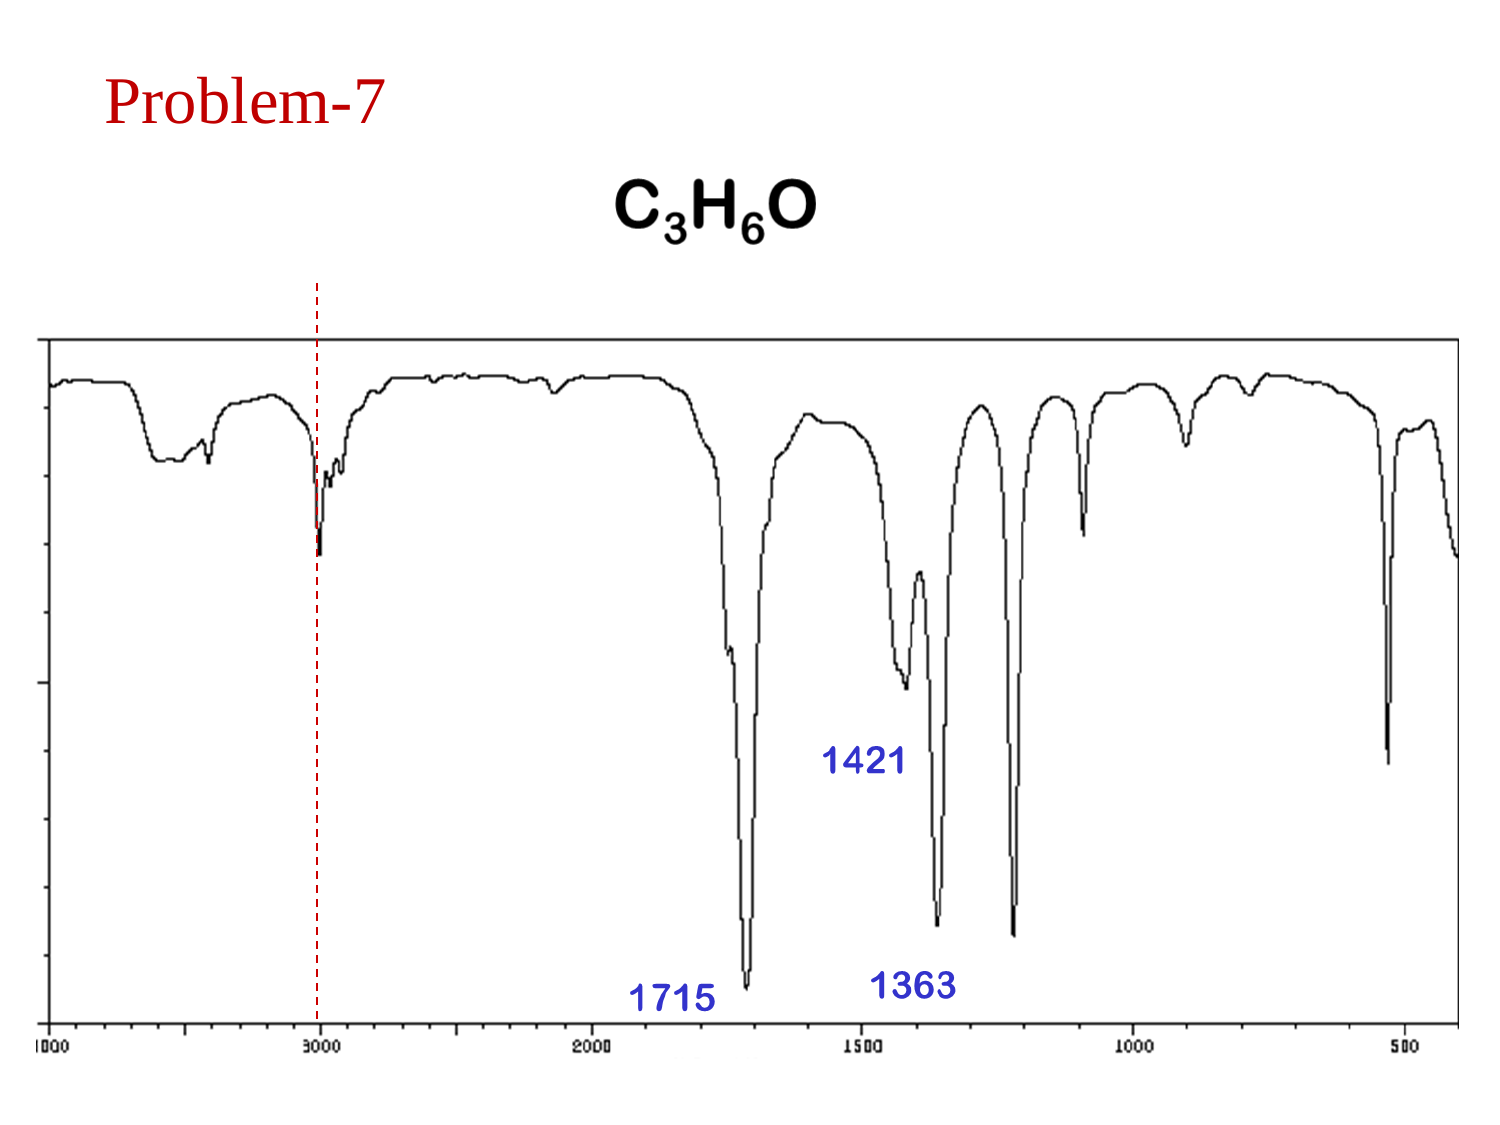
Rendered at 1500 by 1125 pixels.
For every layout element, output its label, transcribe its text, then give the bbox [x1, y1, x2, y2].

picture [35, 142, 1459, 1059]
text_box Problem-7 [89, 49, 402, 144]
